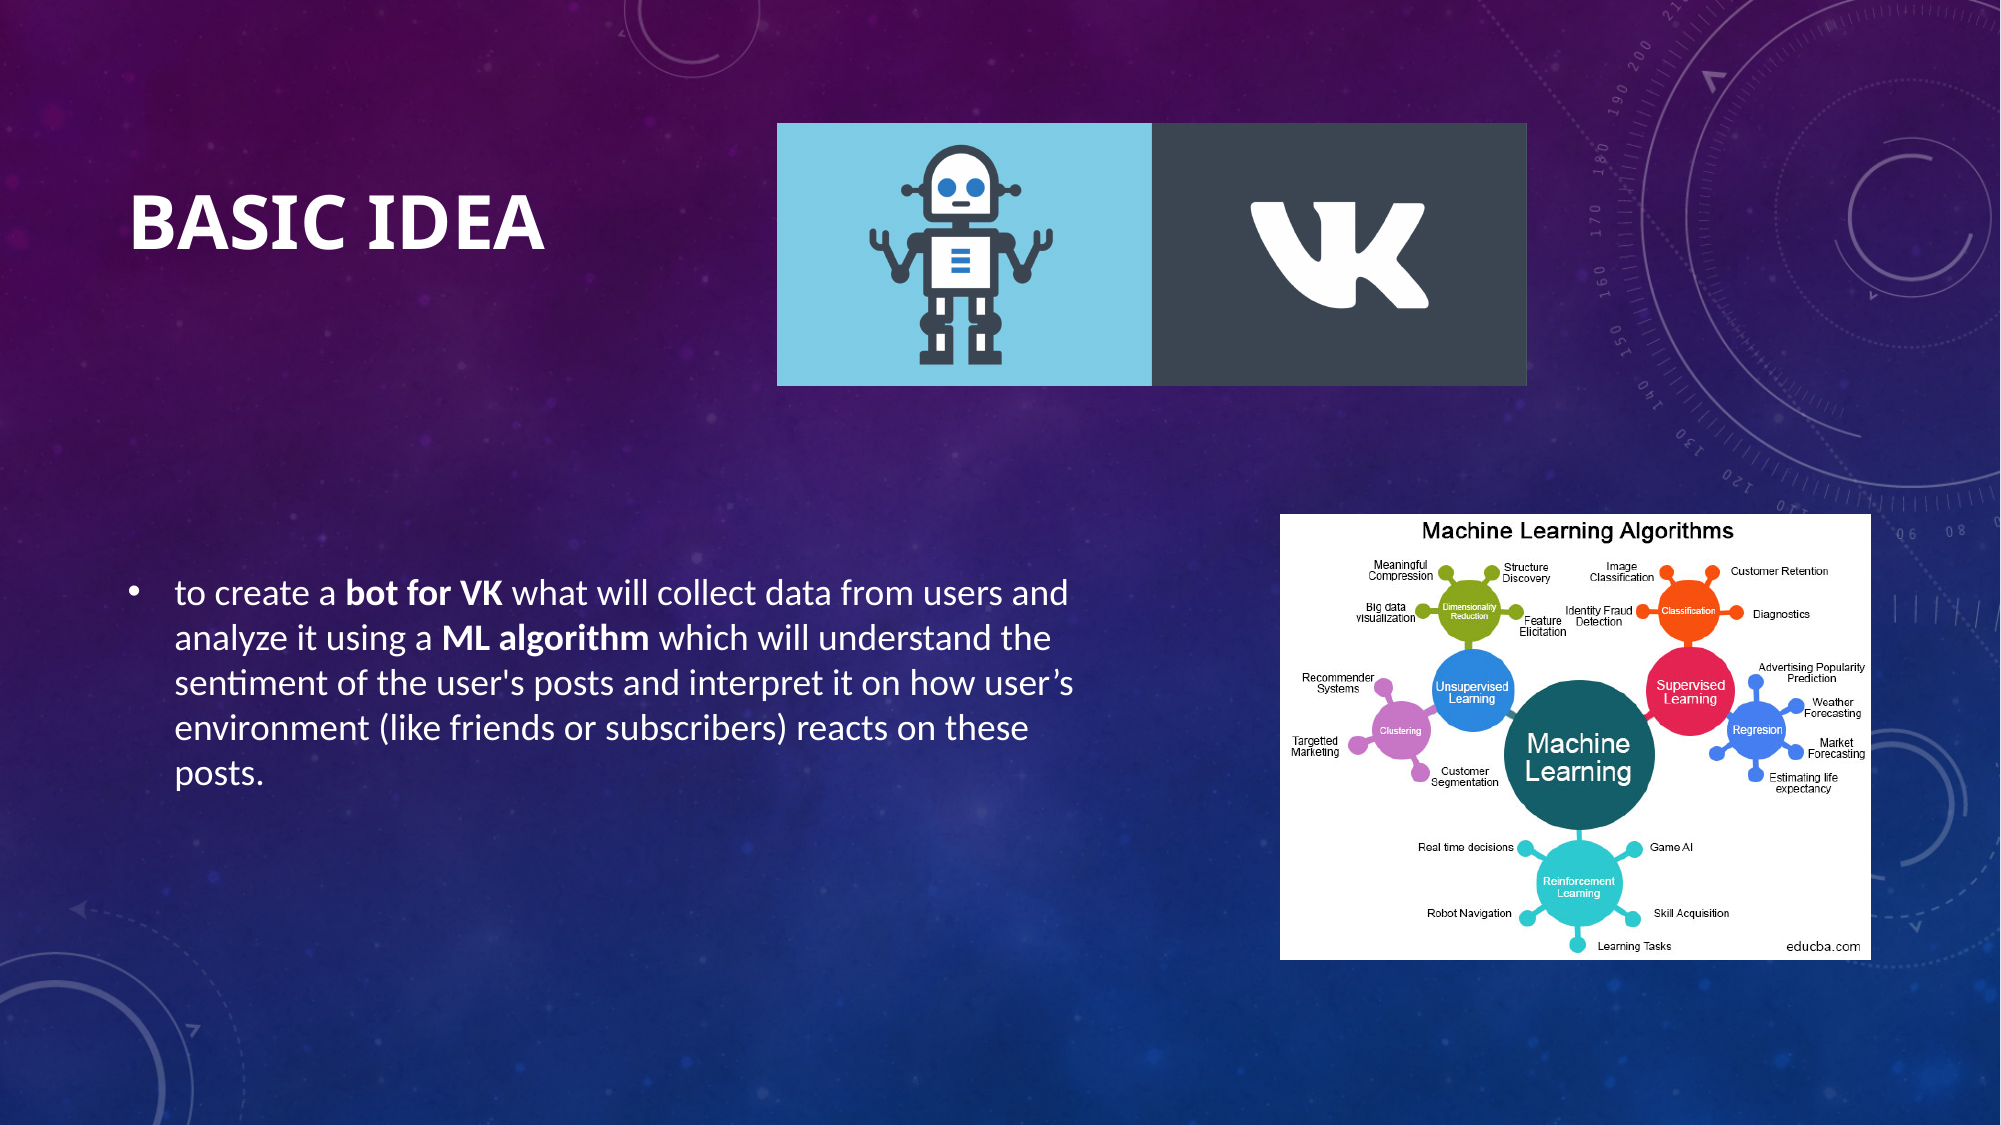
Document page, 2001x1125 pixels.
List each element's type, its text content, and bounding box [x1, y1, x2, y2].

title Basic idea [112, 99, 1775, 339]
list to create a bot for VK what will collect data from users and analyze it using a ML algorithm which will understand the sentiment of the user's posts and interpret it on how user’s environment (like friends or subscribers) reacts on these posts. [112, 426, 1126, 935]
picture [0, 0, 2001, 1125]
